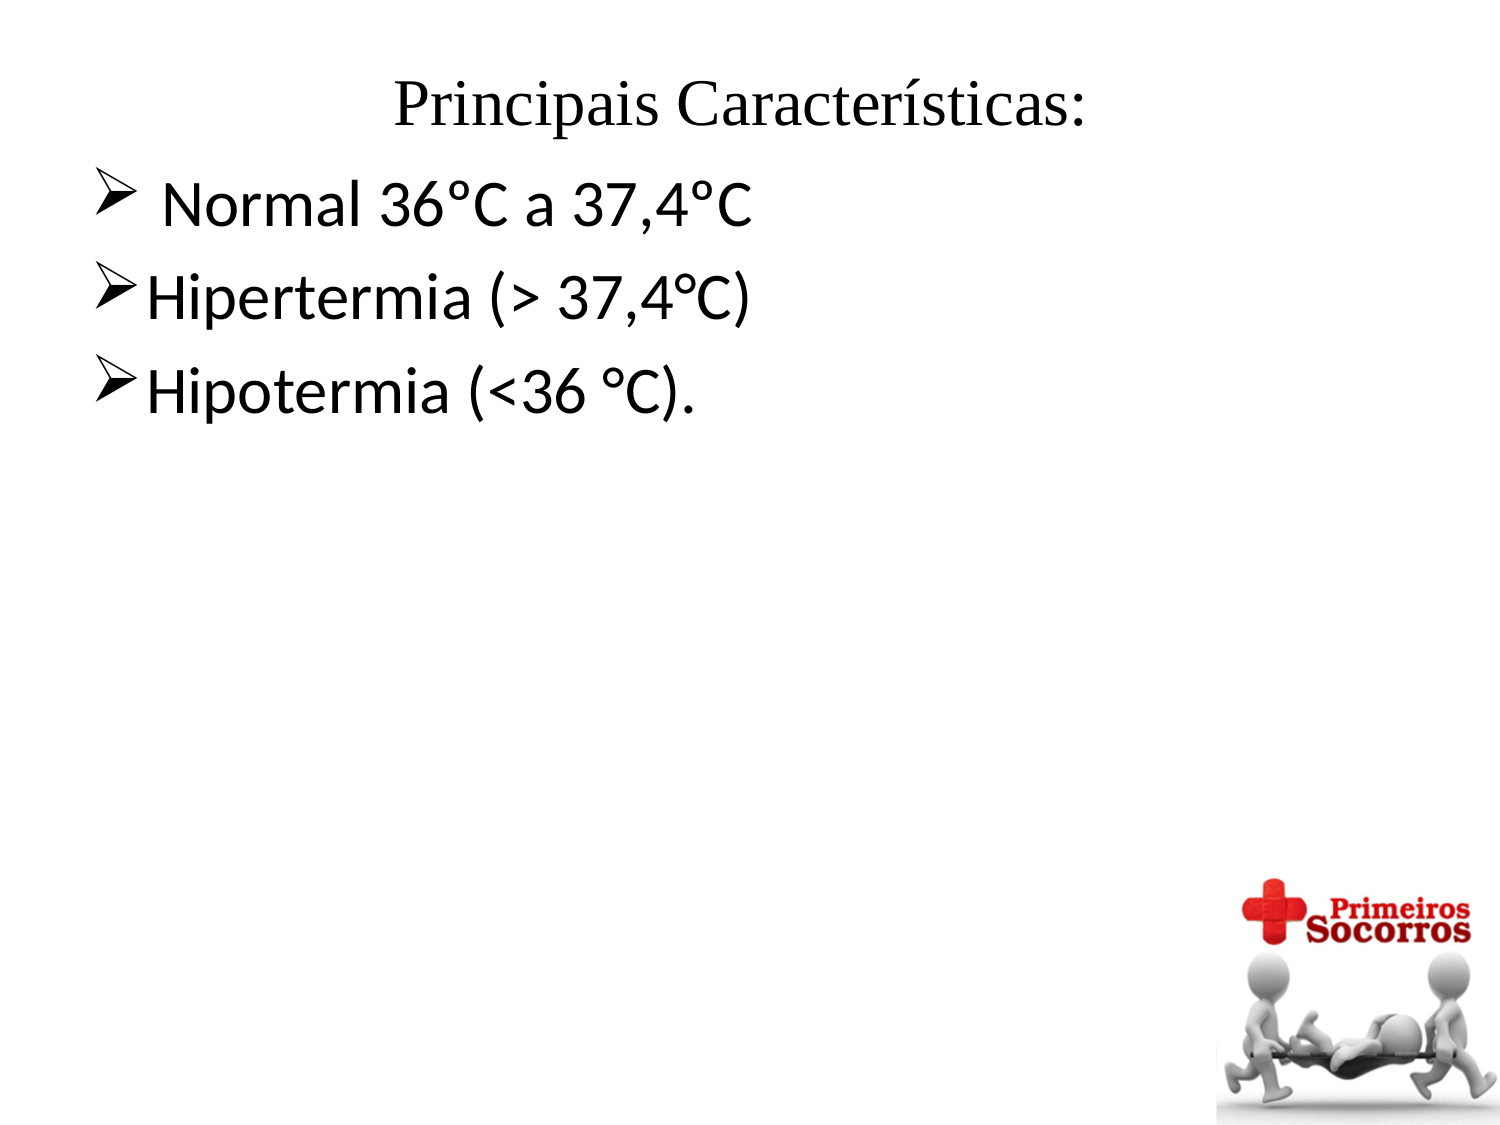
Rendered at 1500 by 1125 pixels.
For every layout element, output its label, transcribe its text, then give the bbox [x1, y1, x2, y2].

list Normal 36ºC a 37,4ºC Hipertermia (> 37,4°C) Hipotermia (<36 °C). [75, 152, 1425, 1005]
picture [1215, 878, 1500, 1125]
title Principais Características: [75, 45, 1425, 152]
